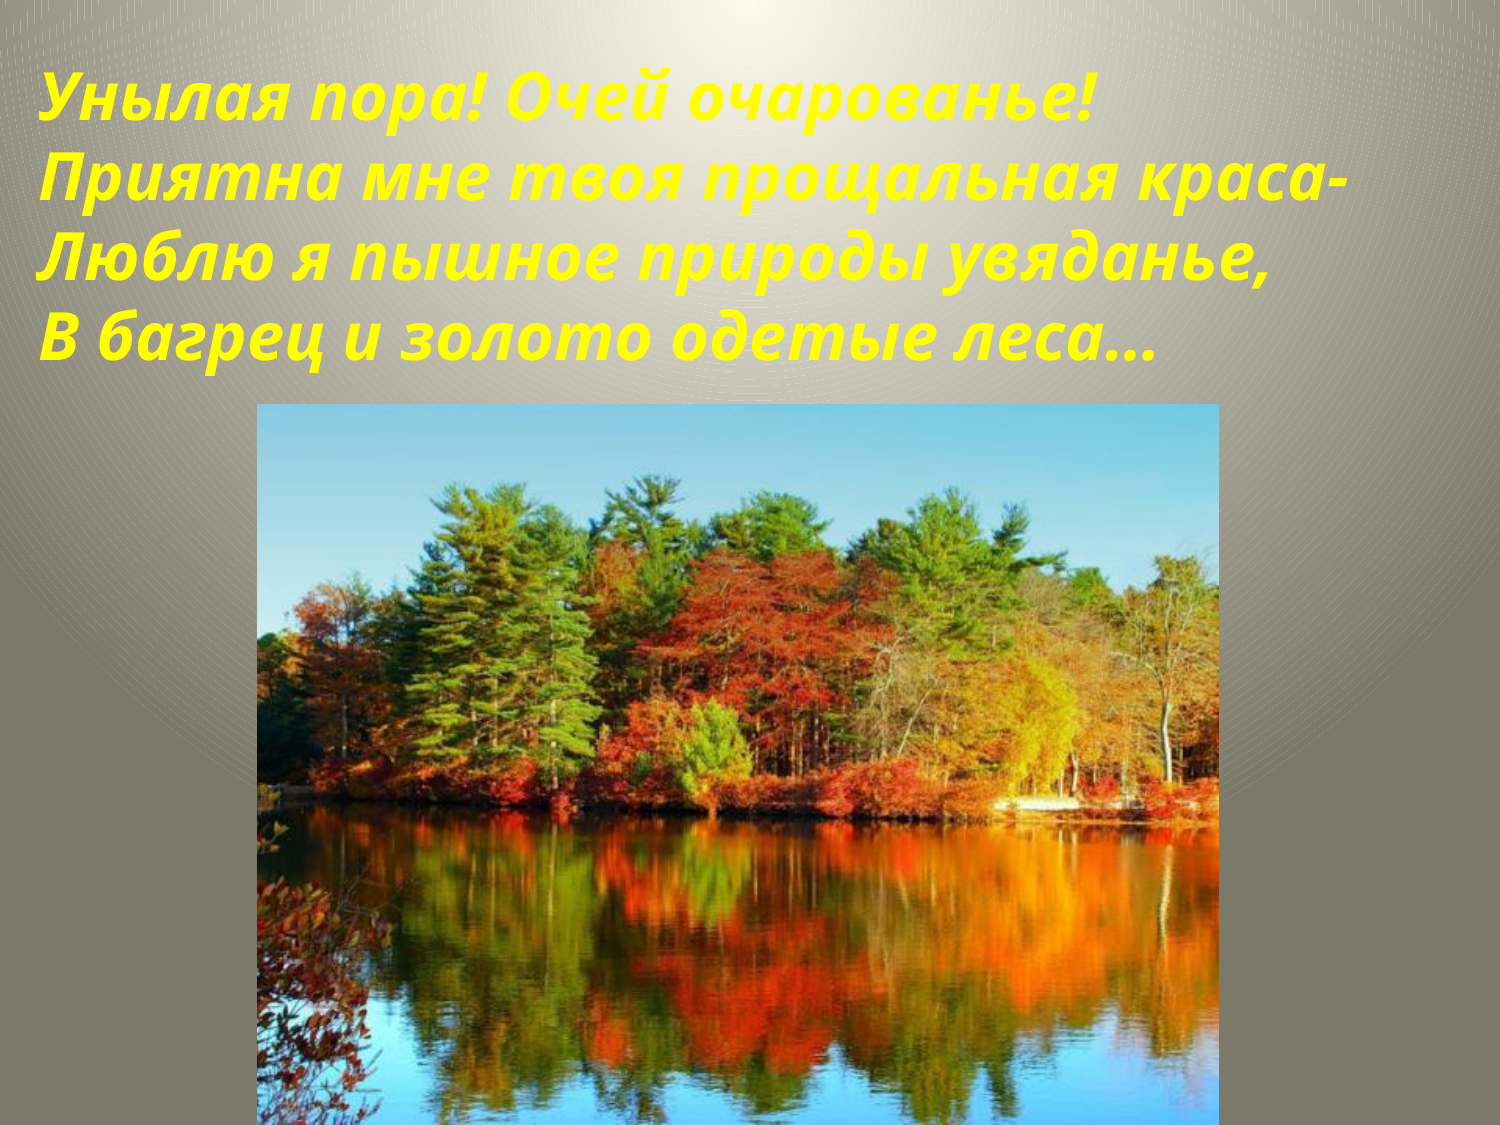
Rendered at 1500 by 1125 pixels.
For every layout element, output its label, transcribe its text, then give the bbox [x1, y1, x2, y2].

picture [257, 403, 1219, 1125]
text_box Унылая пора! Очей очарованье! Приятна мне твоя прощальная краса- Люблю я пышное природы увяданье, В багрец и золото одетые леса… [23, 46, 1378, 382]
